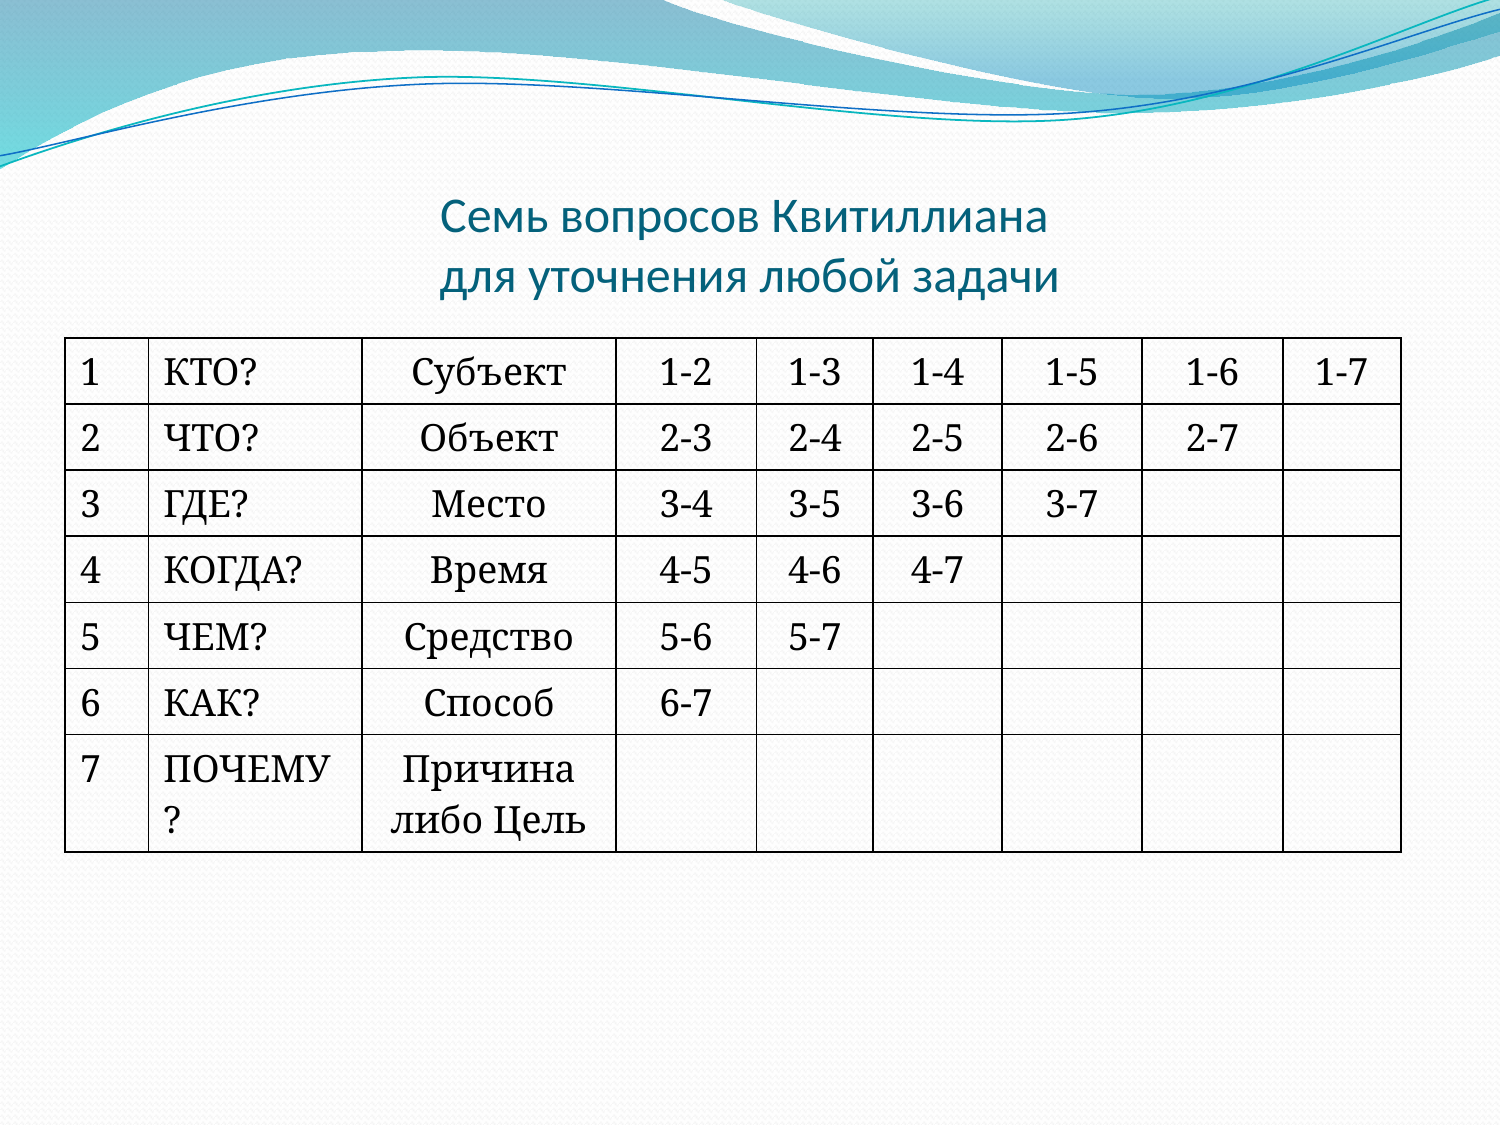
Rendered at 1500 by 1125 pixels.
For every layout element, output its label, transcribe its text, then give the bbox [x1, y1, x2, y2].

table_cell [757, 735, 872, 851]
table_cell 4-7 [874, 537, 1001, 602]
table_cell ЧТО? [149, 405, 361, 469]
table_cell [1284, 471, 1400, 535]
table_cell 4 [66, 537, 148, 602]
table_cell 6 [66, 669, 148, 734]
table_header 1-4 [874, 339, 1001, 403]
table_cell 2-4 [757, 405, 872, 469]
title Семь вопросов Квитиллиана для уточнения любой задачи [75, 115, 1425, 303]
table_cell [1143, 537, 1282, 602]
table_cell [1284, 537, 1400, 602]
table_header КТО? [149, 339, 361, 403]
table_cell [1003, 669, 1141, 734]
table_cell [1284, 405, 1400, 469]
table_header 1-5 [1003, 339, 1141, 403]
table_cell 3-7 [1003, 471, 1141, 535]
table_header 1-6 [1143, 339, 1282, 403]
table_cell Средство [363, 603, 615, 668]
table_cell 2-6 [1003, 405, 1141, 469]
table_cell Место [363, 471, 615, 535]
table_cell [1143, 603, 1282, 668]
table_cell КОГДА? [149, 537, 361, 602]
table_cell [874, 603, 1001, 668]
table_cell [1284, 735, 1400, 851]
table_cell 2-5 [874, 405, 1001, 469]
table_cell 4-5 [617, 537, 756, 602]
table_cell [874, 669, 1001, 734]
table_cell [1003, 735, 1141, 851]
table_cell 3-4 [617, 471, 756, 535]
table_cell [1143, 669, 1282, 734]
table_cell 2 [66, 405, 148, 469]
table_cell ЧЕМ? [149, 603, 361, 668]
table_cell ПОЧЕМУ? [149, 735, 361, 851]
table_header 1-7 [1284, 339, 1400, 403]
table_cell 7 [66, 735, 148, 851]
table_cell 3 [66, 471, 148, 535]
table_cell [874, 735, 1001, 851]
table_cell Время [363, 537, 615, 602]
table_cell [1284, 669, 1400, 734]
table_cell 6-7 [617, 669, 756, 734]
table_header Субъект [363, 339, 615, 403]
table_cell КАК? [149, 669, 361, 734]
table_cell Способ [363, 669, 615, 734]
table_cell [1003, 603, 1141, 668]
table_cell 5-6 [617, 603, 756, 668]
table_cell 4-6 [757, 537, 872, 602]
table_cell [1143, 471, 1282, 535]
table_cell 3-5 [757, 471, 872, 535]
table_cell [617, 735, 756, 851]
table_cell Причина либо Цель [363, 735, 615, 851]
table_header 1 [66, 339, 148, 403]
table_header 1-2 [617, 339, 756, 403]
table_cell 5 [66, 603, 148, 668]
table_header 1-3 [757, 339, 872, 403]
table_cell 3-6 [874, 471, 1001, 535]
table_cell 2-3 [617, 405, 756, 469]
table_cell [757, 669, 872, 734]
table_cell ГДЕ? [149, 471, 361, 535]
table_cell [1143, 735, 1282, 851]
table_cell [1003, 537, 1141, 602]
table_cell Объект [363, 405, 615, 469]
table_cell [1284, 603, 1400, 668]
table_cell 5-7 [757, 603, 872, 668]
table_cell 2-7 [1143, 405, 1282, 469]
